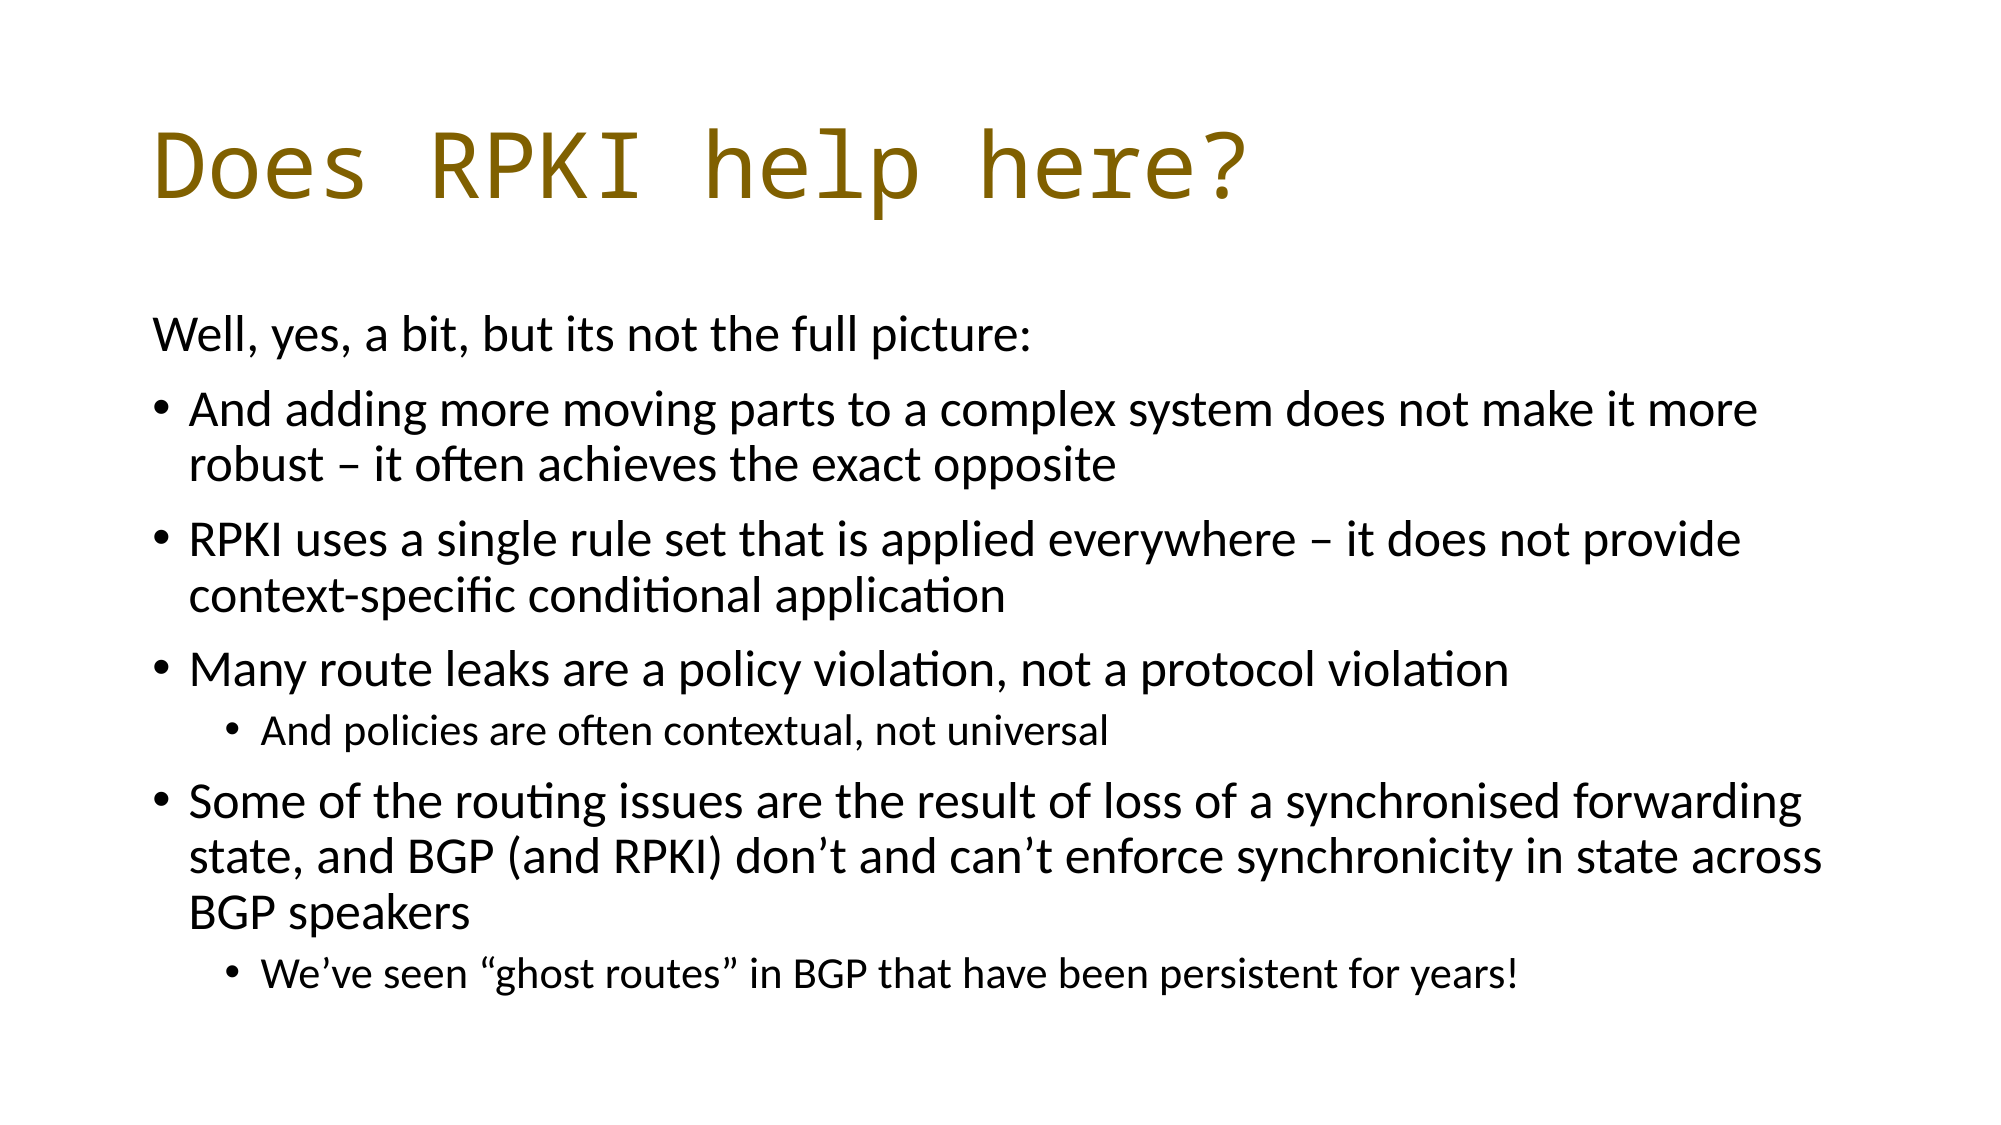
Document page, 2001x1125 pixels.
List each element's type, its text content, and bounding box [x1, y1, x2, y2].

title Does RPKI help here? [137, 59, 1863, 278]
list Well, yes, a bit, but its not the full picture: And adding more moving parts to a complex system does not make it more robust – it often achieves the exact opposite RPKI uses a single rule set that is applied everywhere – it does not provide context-specific conditional application Many route leaks are a policy violation, not a protocol violation And policies are often contextual, not universal Some of the routing issues are the result of loss of a synchronised forwarding state, and BGP (and RPKI) don’t and can’t enforce synchronicity in state across BGP speakers We’ve seen “ghost routes” in BGP that have been persistent for years! [137, 299, 1863, 1014]
